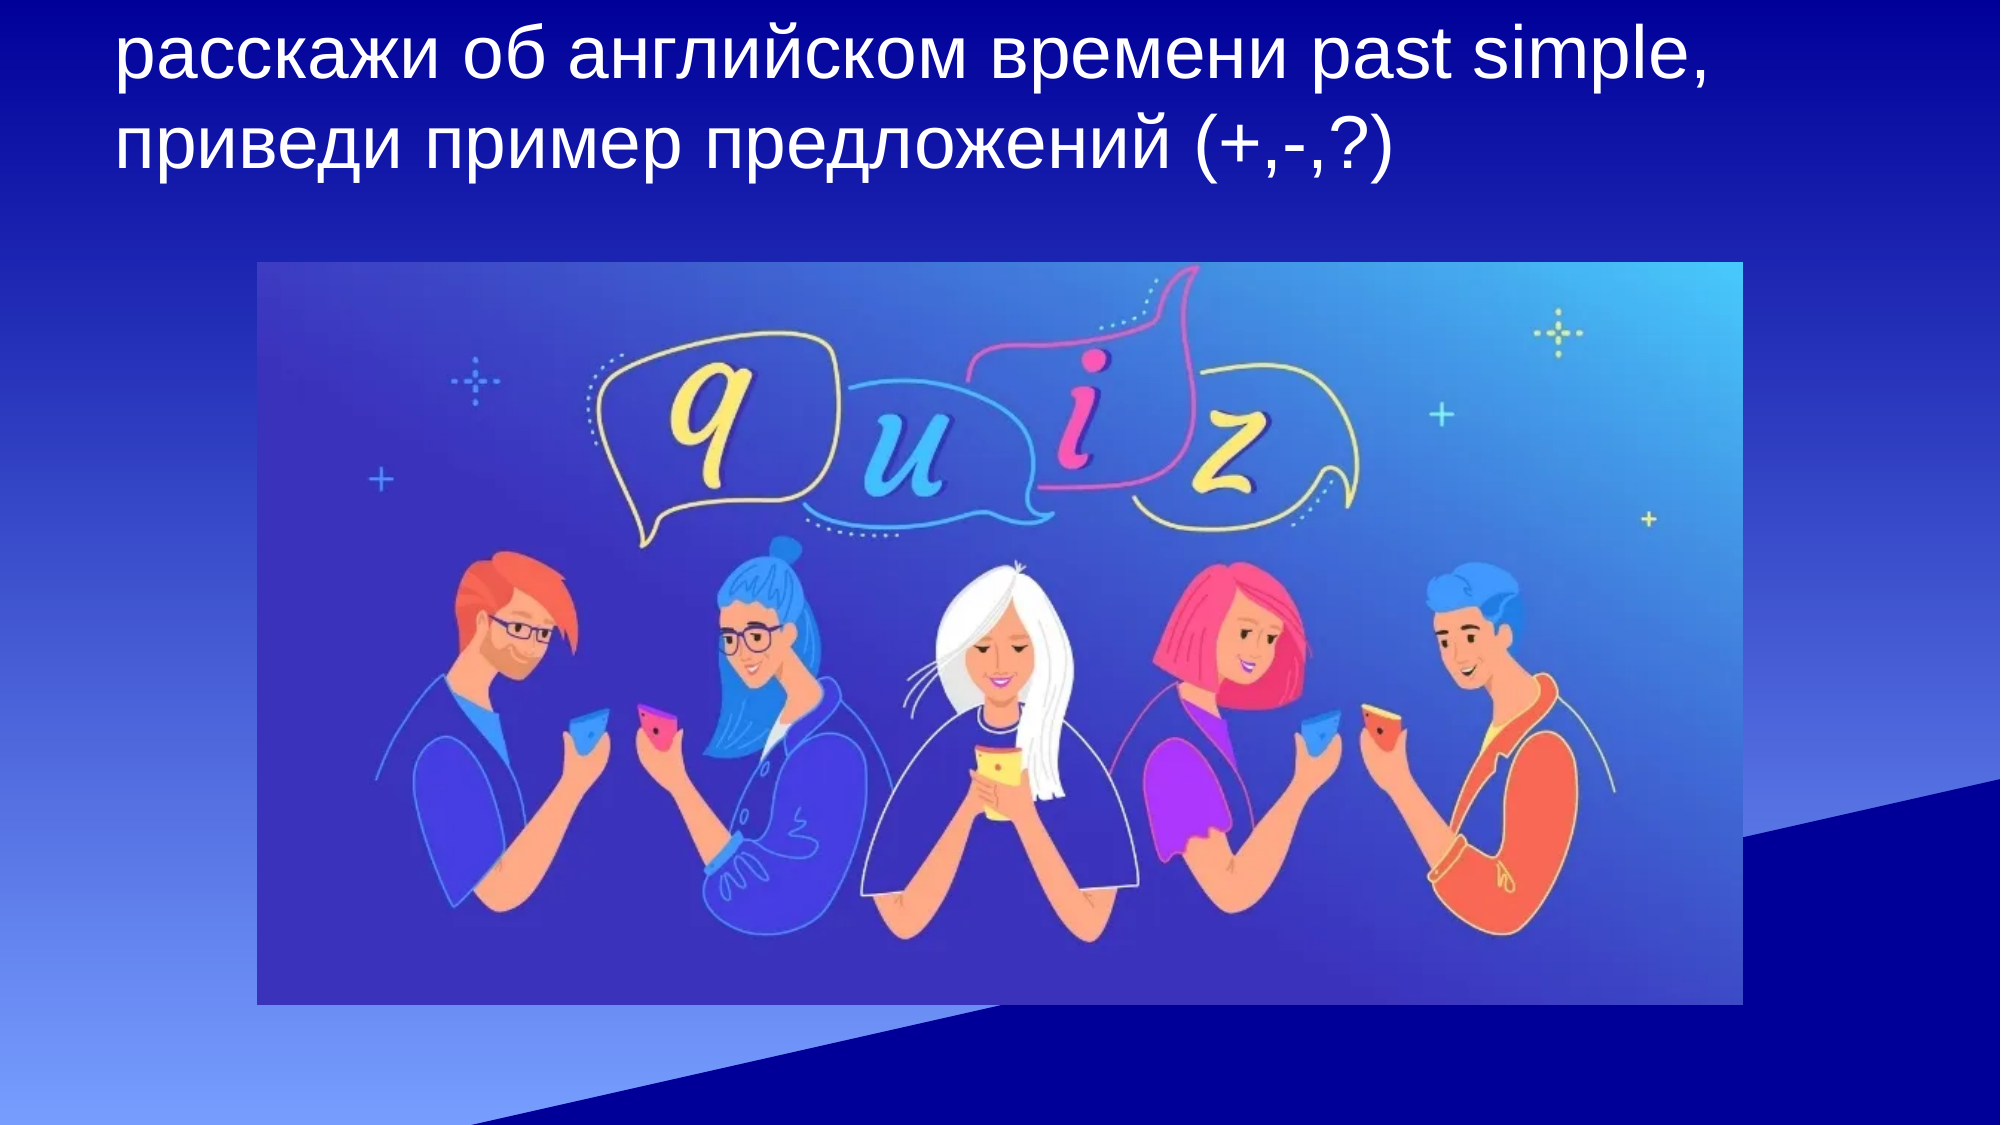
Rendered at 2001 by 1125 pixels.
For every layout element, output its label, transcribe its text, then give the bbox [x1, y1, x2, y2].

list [257, 262, 1743, 1005]
title расскажи об английском времени past simple, приведи пример предложений (+,-,?) [99, 44, 1901, 233]
